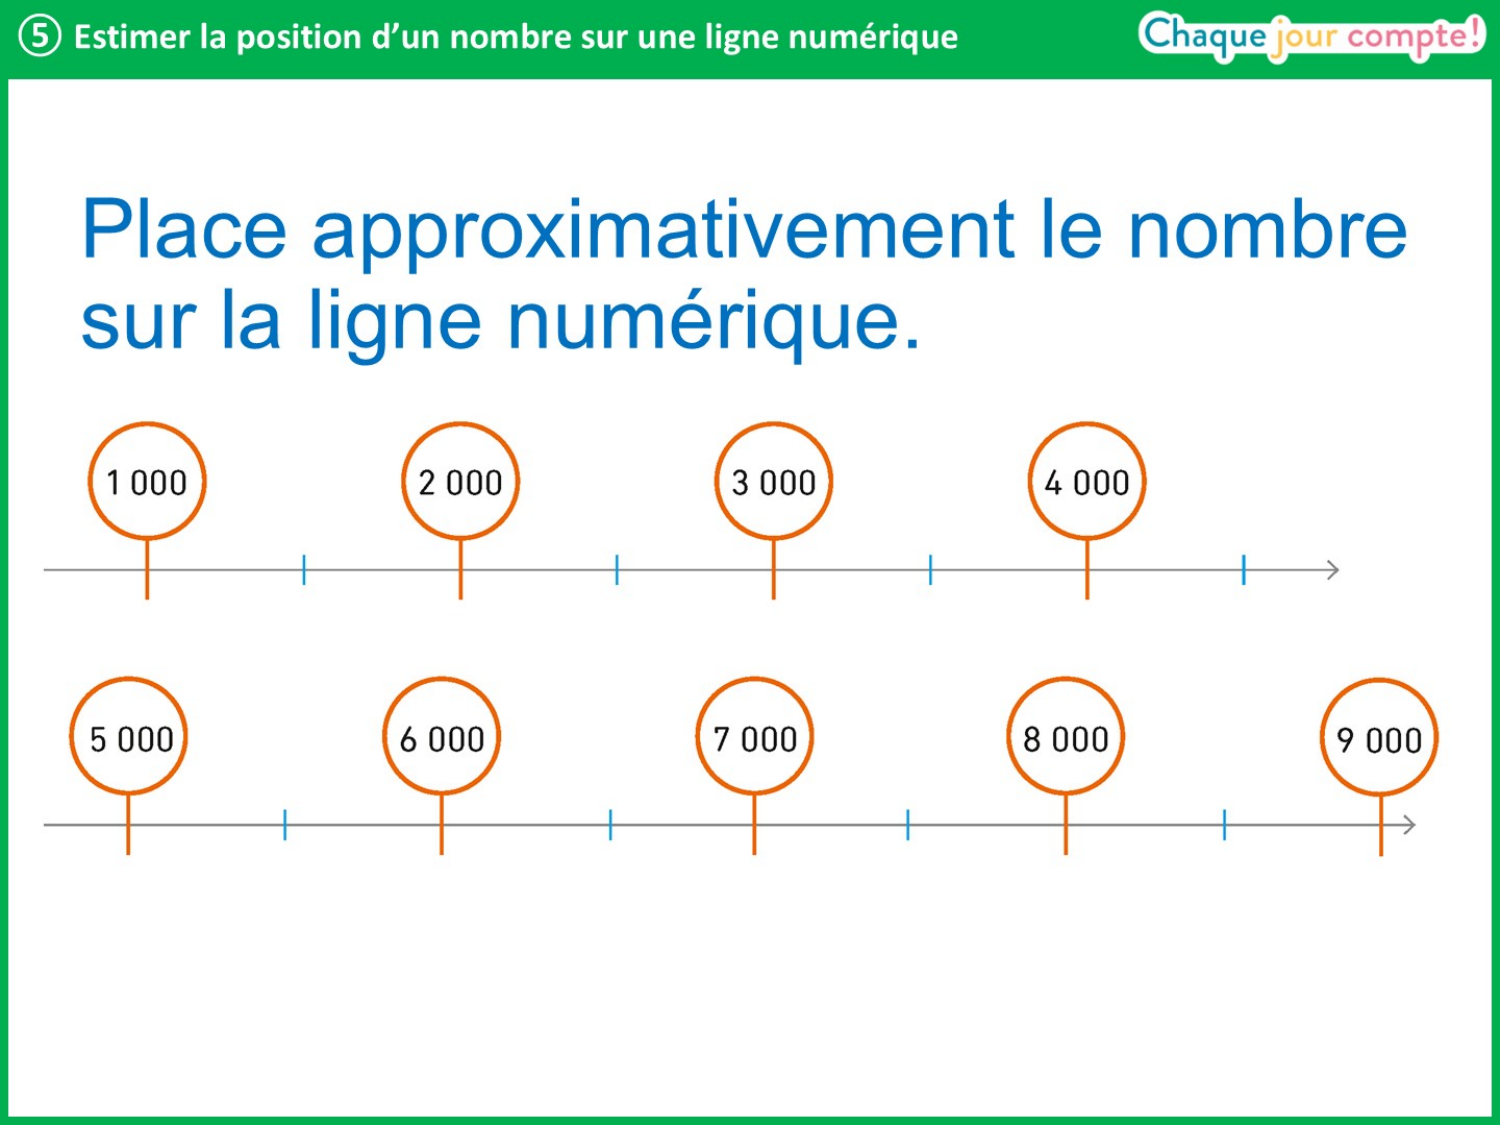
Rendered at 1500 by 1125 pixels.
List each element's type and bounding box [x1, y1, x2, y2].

list [0, 0, 1500, 1125]
